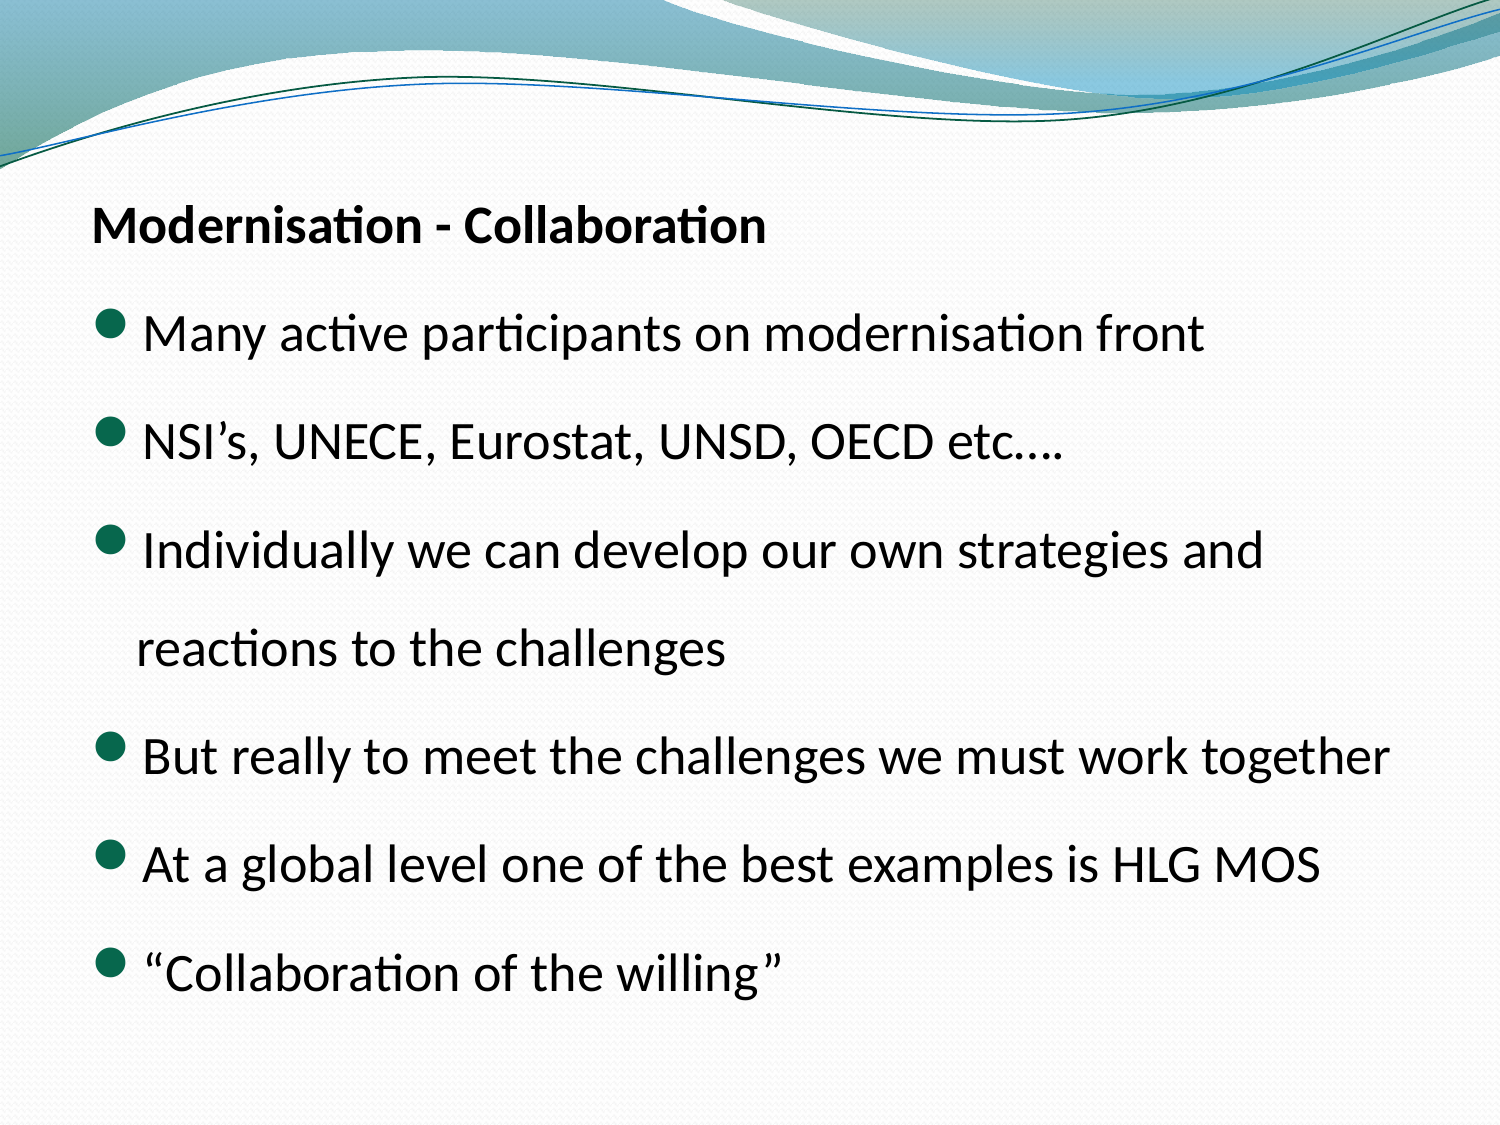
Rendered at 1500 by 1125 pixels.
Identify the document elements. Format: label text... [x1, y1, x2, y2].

title [76, 113, 1427, 149]
list Modernisation - Collaboration Many active participants on modernisation front NSI’s, UNECE, Eurostat, UNSD, OECD etc…. Individually we can develop our own strategies and reactions to the challenges But really to meet the challenges we must work together At a global level one of the best examples is HLG MOS “Collaboration of the willing” [76, 149, 1427, 1071]
